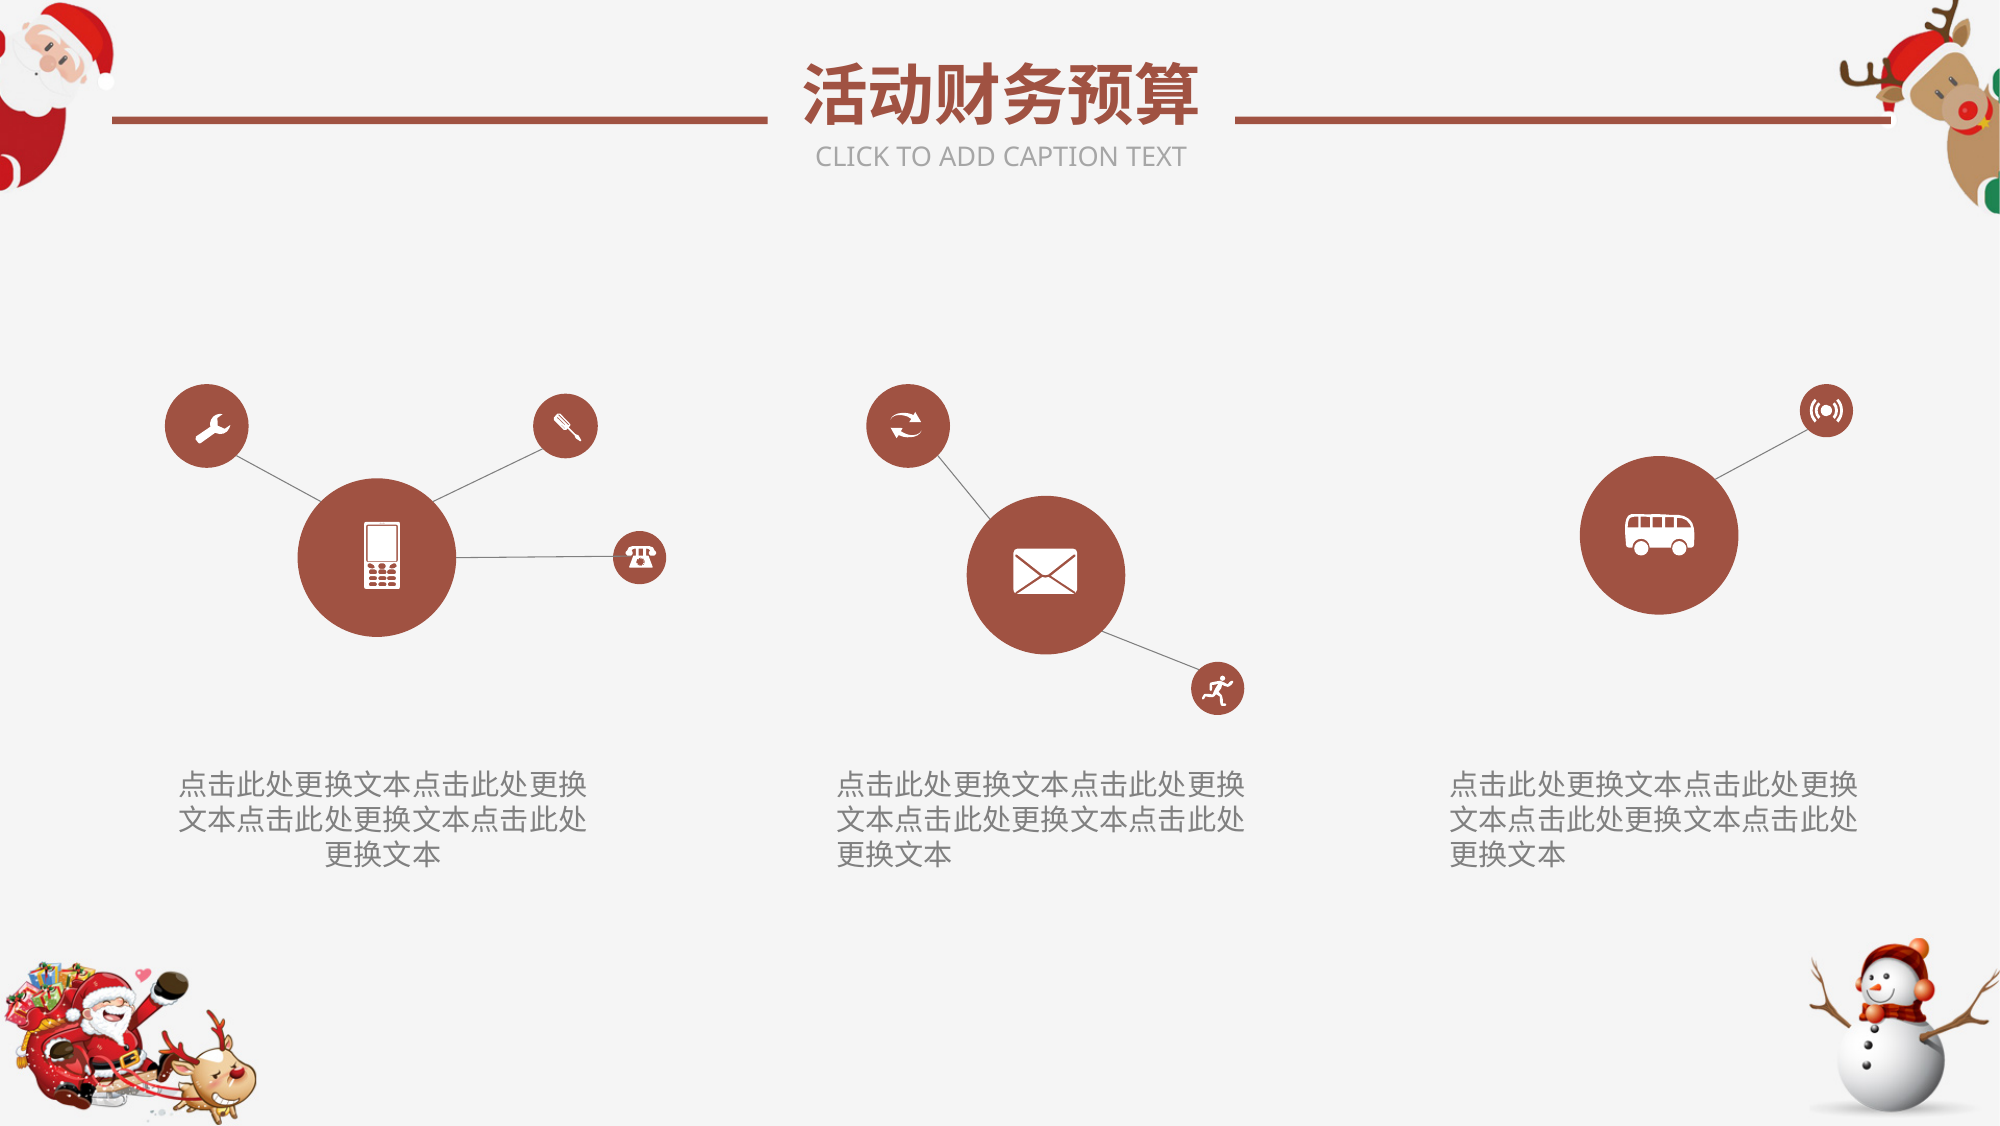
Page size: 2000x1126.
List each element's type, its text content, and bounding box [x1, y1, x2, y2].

text_box [1625, 514, 1695, 556]
text_box [1832, 398, 1843, 423]
text_box [164, 384, 249, 468]
text_box [966, 495, 1126, 655]
text_box 点击此处更换文本点击此处更换文本点击此处更换文本点击此处更换文本 [1434, 759, 1884, 879]
text_box [890, 427, 922, 439]
picture [0, 0, 2000, 1126]
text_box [236, 455, 321, 502]
text_box [1202, 675, 1234, 706]
text_box 点击此处更换文本点击此处更换文本点击此处更换文本点击此处更换文本 [158, 759, 608, 879]
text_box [1102, 631, 1199, 670]
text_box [112, 52, 1891, 173]
text_box [533, 393, 598, 459]
text_box [890, 411, 922, 423]
text_box [1191, 661, 1245, 715]
text_box [1820, 404, 1833, 417]
text_box [195, 413, 231, 444]
text_box [1013, 548, 1078, 594]
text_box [937, 455, 990, 520]
text_box [1579, 456, 1739, 615]
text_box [1715, 429, 1808, 480]
text_box [613, 531, 667, 585]
text_box 点击此处更换文本点击此处更换文本点击此处更换文本点击此处更换文本 [821, 759, 1271, 879]
text_box [625, 546, 657, 568]
text_box [1799, 384, 1854, 438]
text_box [432, 448, 543, 502]
text_box [297, 478, 457, 637]
text_box [553, 413, 582, 442]
text_box [866, 384, 951, 468]
text_box [1809, 398, 1821, 423]
text_box [364, 521, 400, 589]
